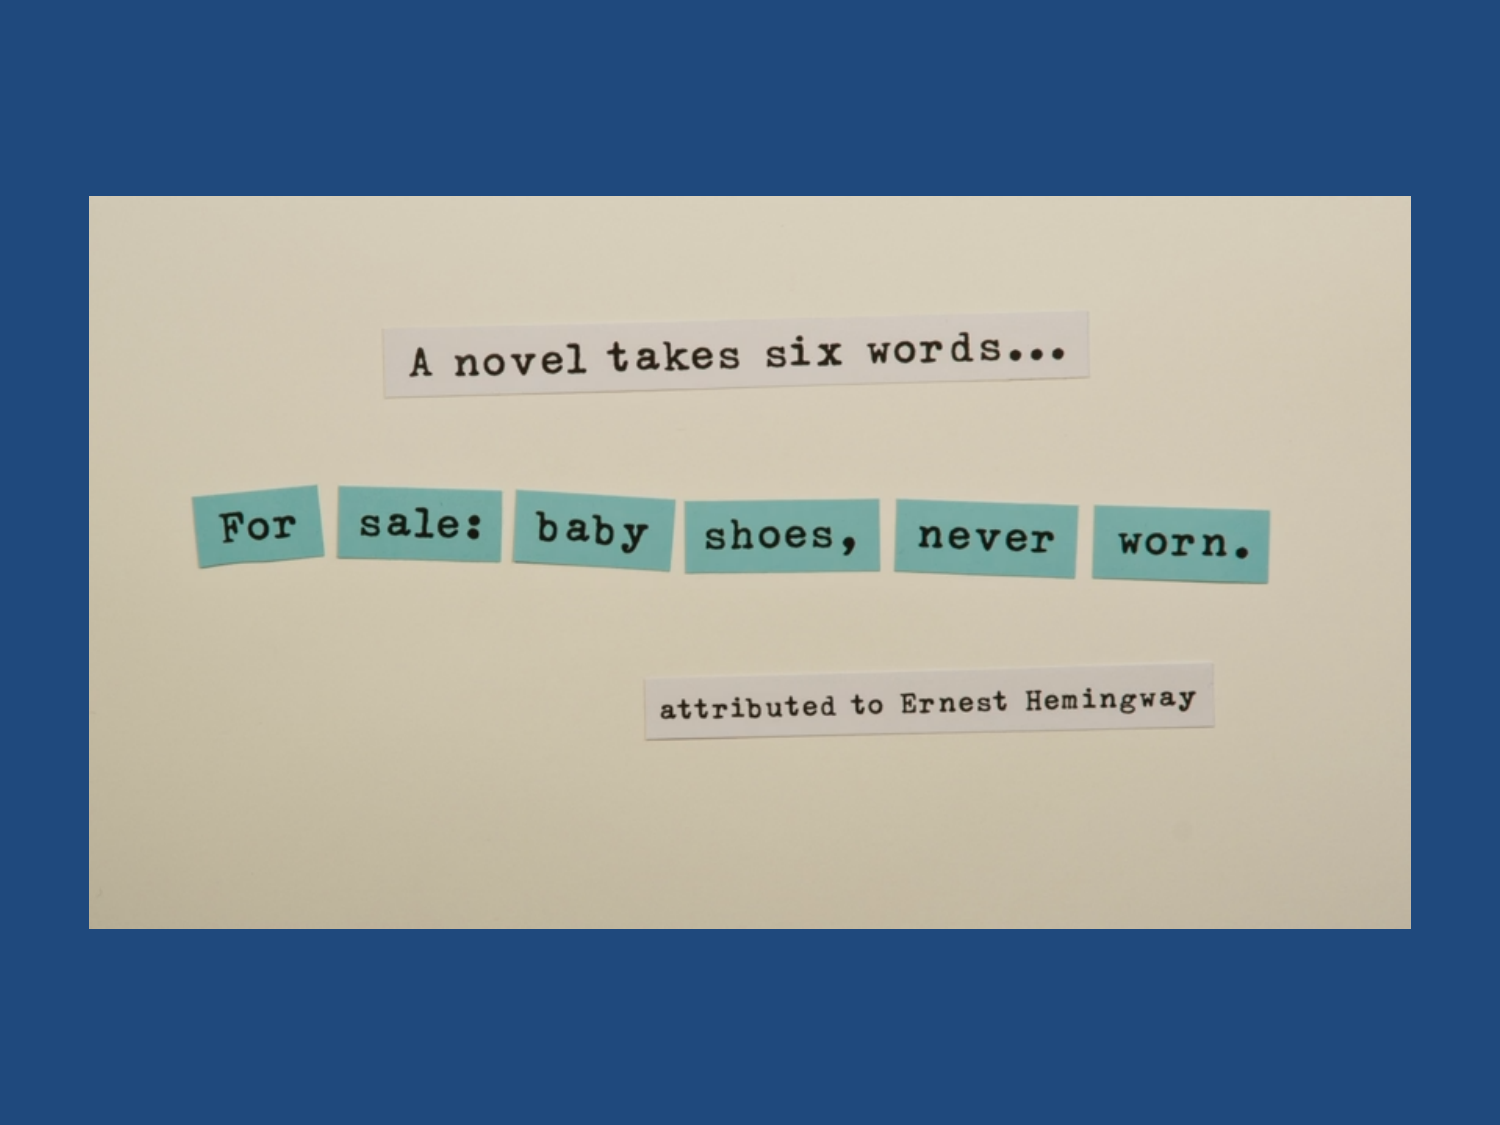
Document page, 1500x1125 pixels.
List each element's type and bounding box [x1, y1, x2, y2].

picture [89, 196, 1411, 929]
